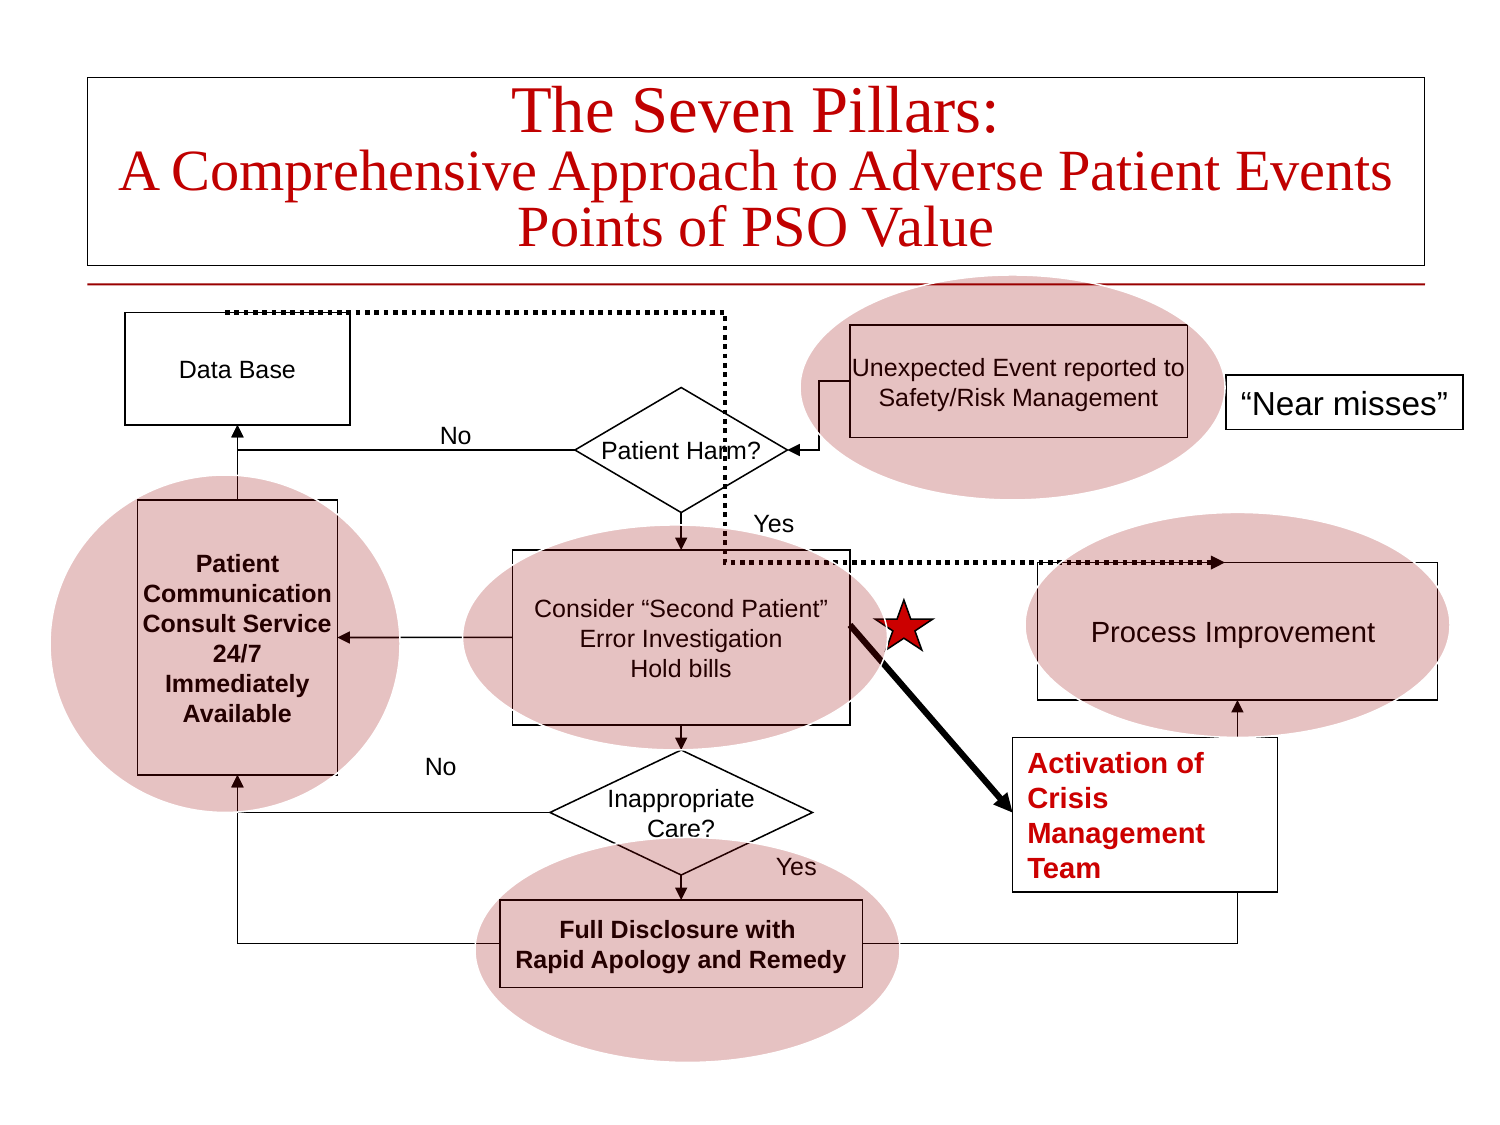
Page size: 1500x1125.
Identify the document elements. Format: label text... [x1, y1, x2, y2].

title The Seven Pillars: A Comprehensive Approach to Adverse Patient Events Points of PSO Value [87, 77, 1425, 266]
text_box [49, 274, 1465, 1063]
